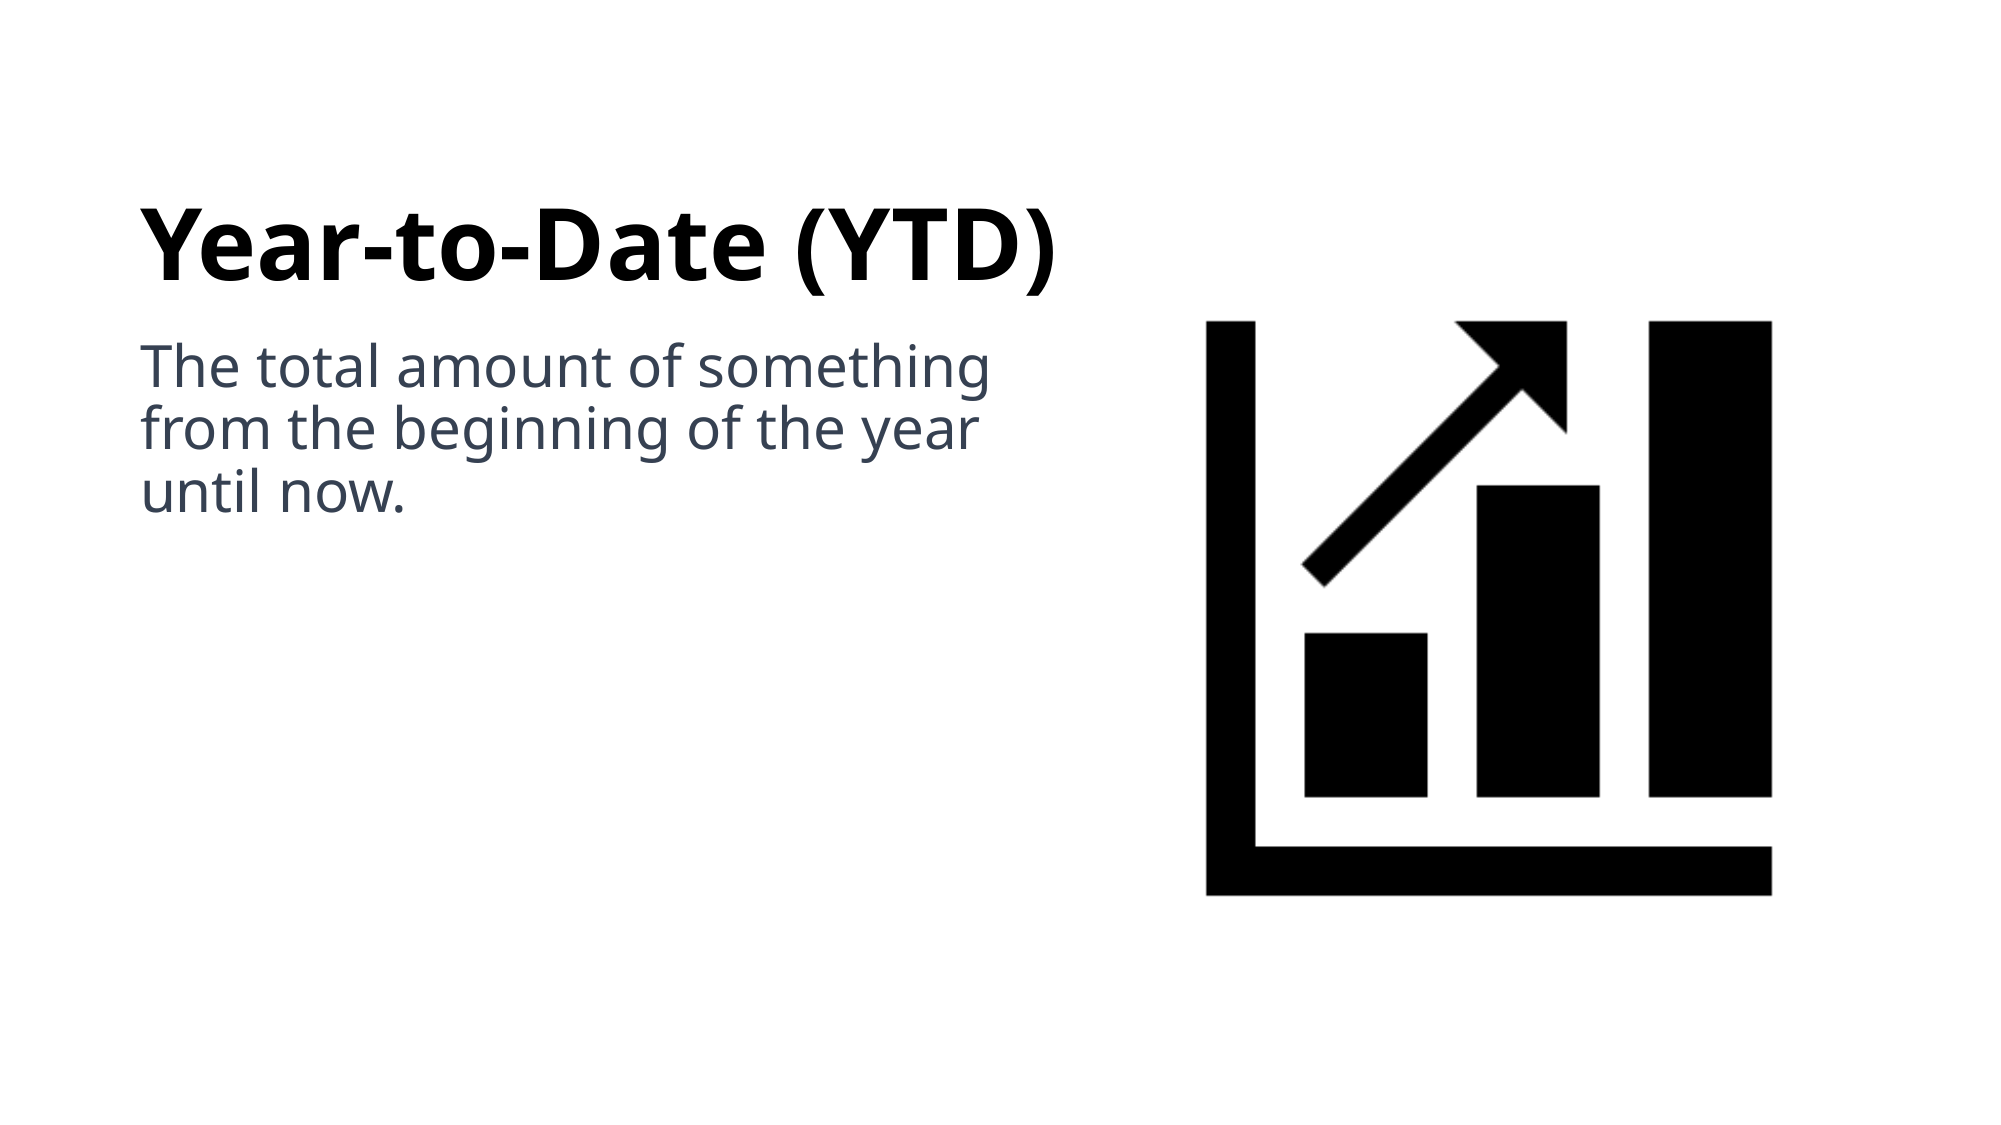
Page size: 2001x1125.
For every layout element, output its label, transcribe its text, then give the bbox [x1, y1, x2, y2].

picture [1091, 215, 1879, 1003]
title Year-to-Date (YTD) [124, 186, 1621, 330]
list The total amount of something from the beginning of the year until now. [124, 329, 1029, 1043]
